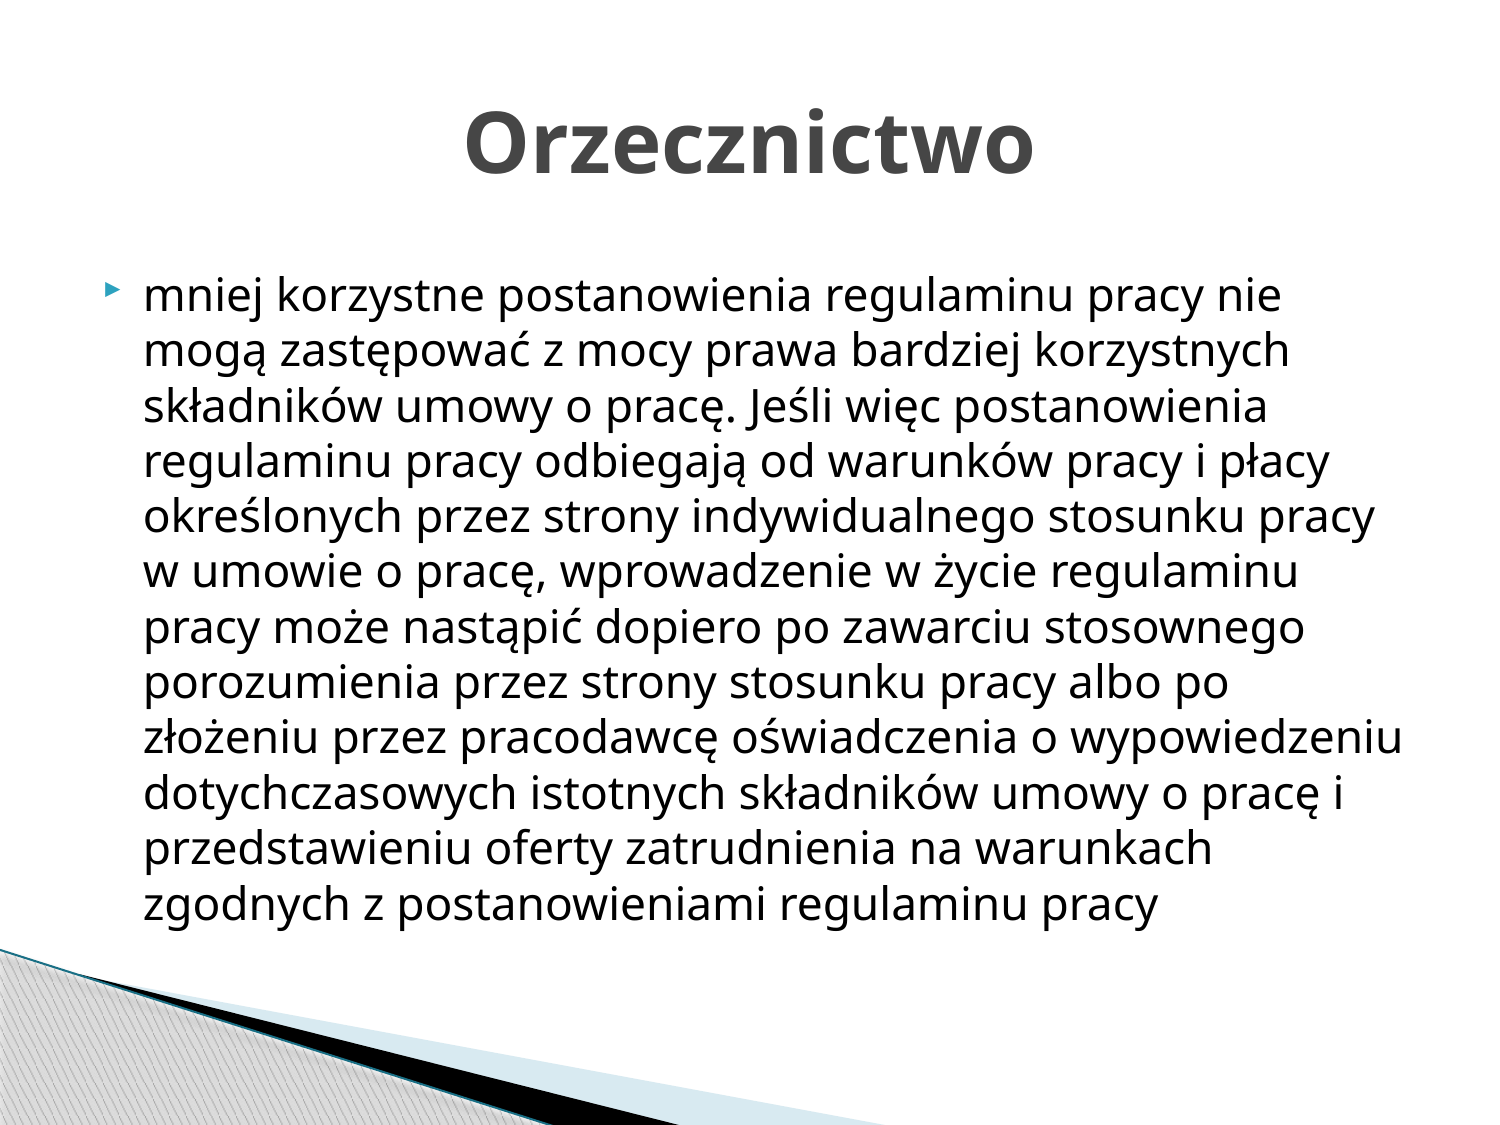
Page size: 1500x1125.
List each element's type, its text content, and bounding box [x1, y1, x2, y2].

list mniej korzystne postanowienia regulaminu pracy nie mogą zastępować z mocy prawa bardziej korzystnych składników umowy o pracę. Jeśli więc postanowienia regulaminu pracy odbiegają od warunków pracy i płacy określonych przez strony indywidualnego stosunku pracy w umowie o pracę, wprowadzenie w życie regulaminu pracy może nastąpić dopiero po zawarciu stosownego porozumienia przez strony stosunku pracy albo po złożeniu przez pracodawcę oświadczenia o wypowiedzeniu dotychczasowych istotnych składników umowy o pracę i przedstawieniu oferty zatrudnienia na warunkach zgodnych z postanowieniami regulaminu pracy [70, 257, 1421, 966]
title Orzecznictwo [75, 45, 1425, 233]
